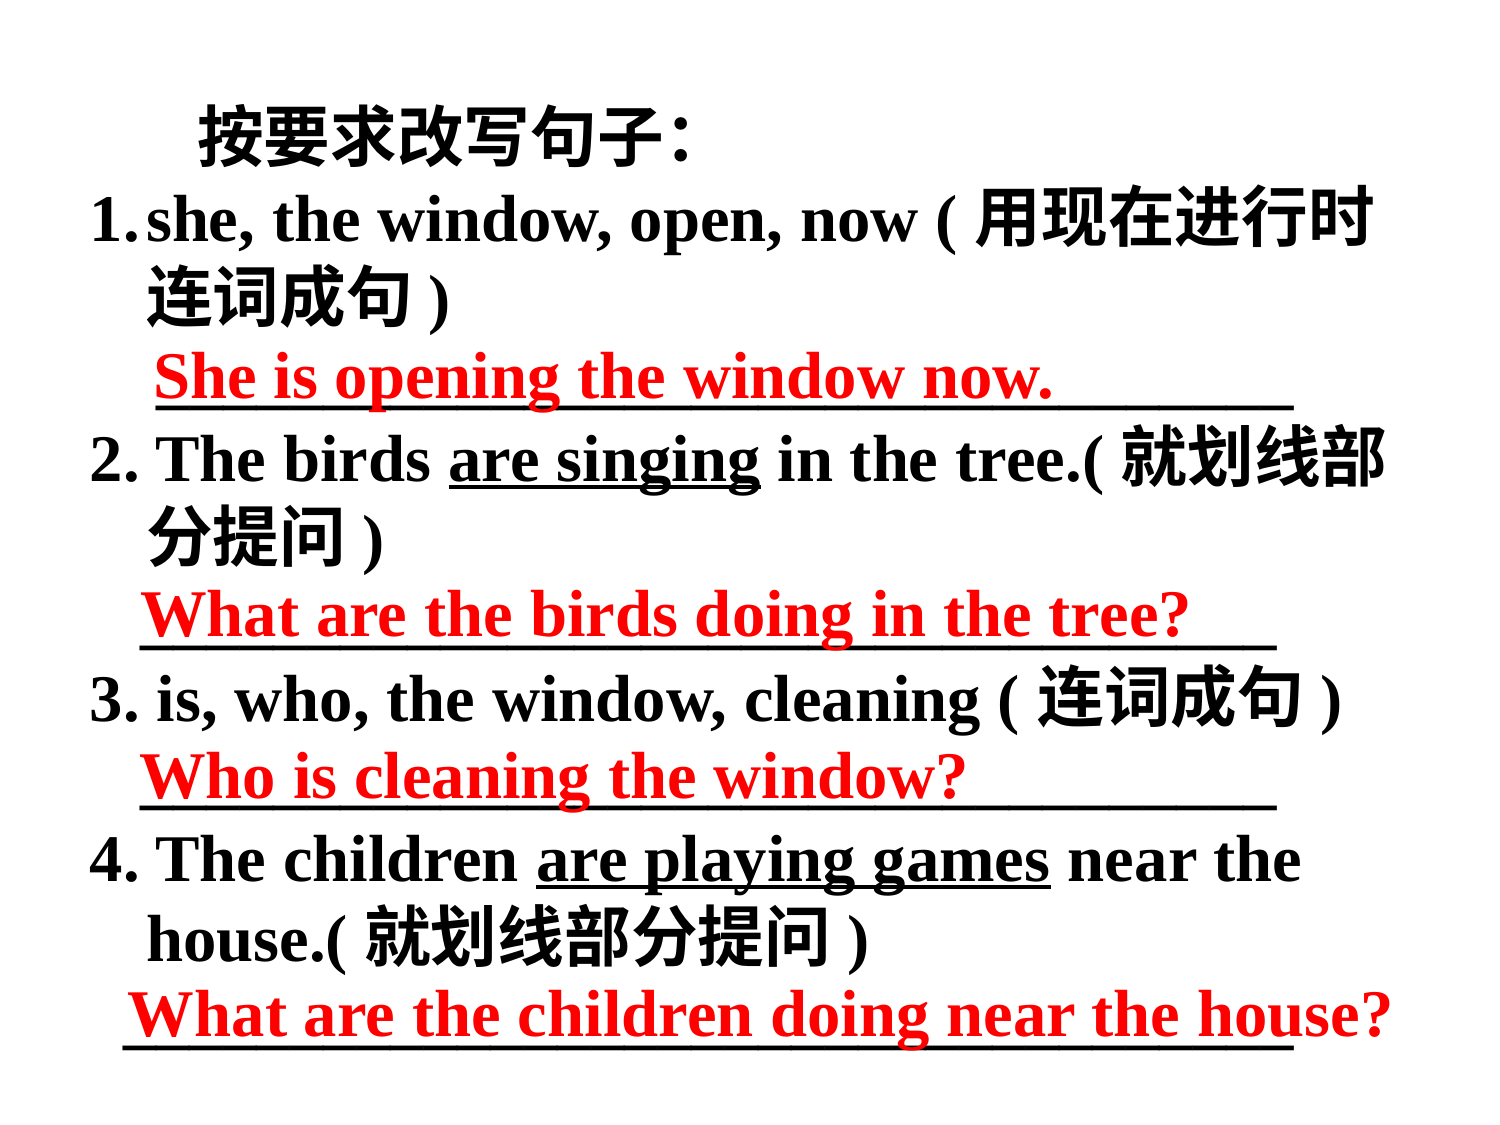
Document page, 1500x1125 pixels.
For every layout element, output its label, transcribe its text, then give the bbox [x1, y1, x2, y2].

text_box Who is cleaning the window? [124, 724, 986, 820]
text_box She is opening the window now. [138, 324, 1070, 420]
text_box What are the birds doing in the tree? [125, 562, 1209, 658]
text_box 按要求改写句子： she, the window, open, now (用现在进行时连词成句) __________________________________ 2. The birds are singing in the tree.(就划线部分提问) __________________________________ 3. is, who, the window, cleaning (连词成句) __________________________________ 4. The children are playing games near the house.(就划线部分提问) ___________________________________ [74, 87, 1413, 1062]
text_box What are the children doing near the house? [113, 962, 1411, 1058]
